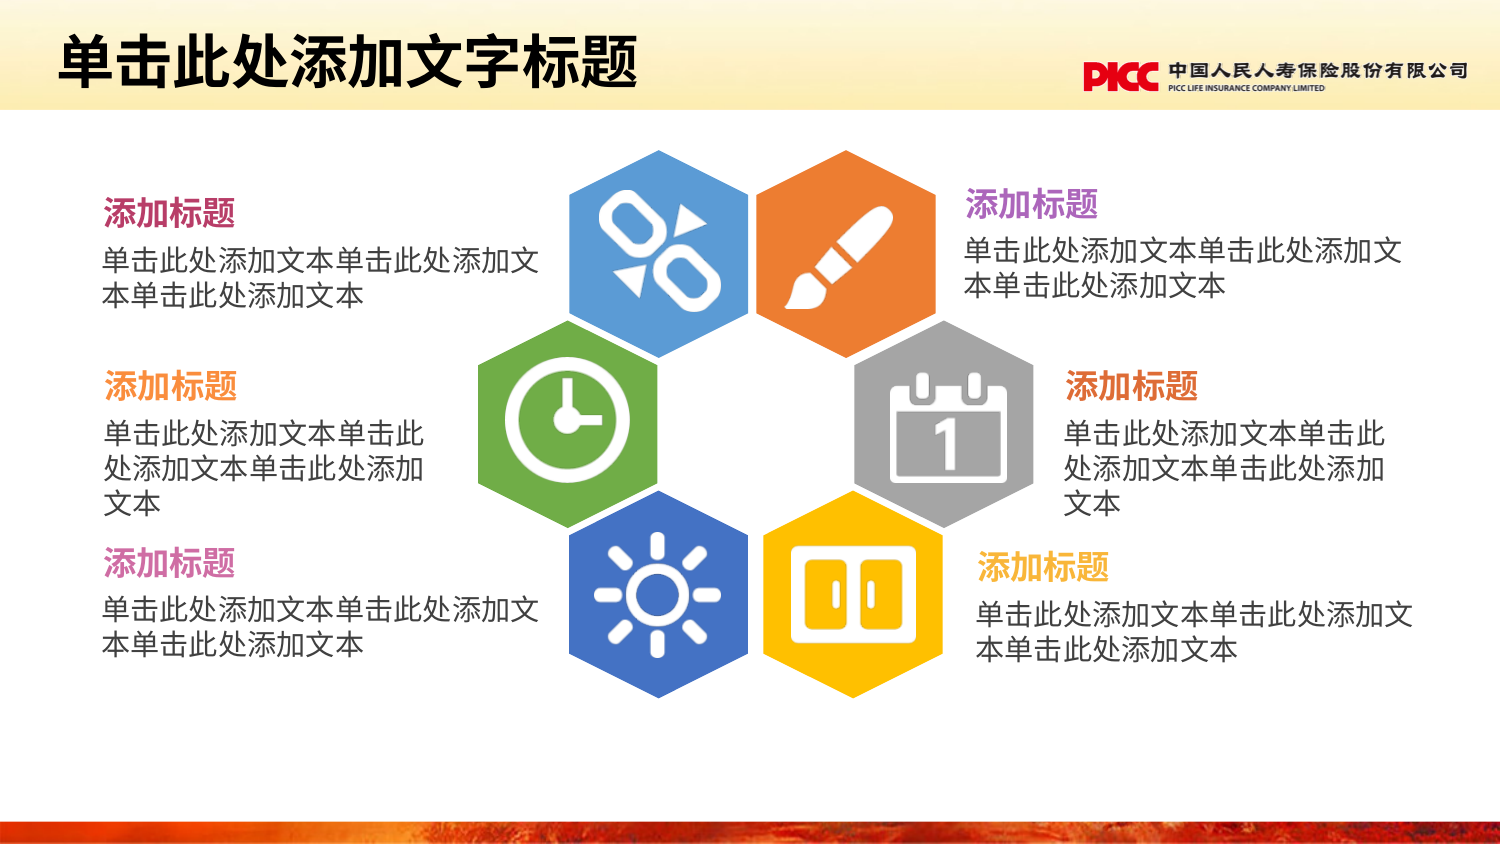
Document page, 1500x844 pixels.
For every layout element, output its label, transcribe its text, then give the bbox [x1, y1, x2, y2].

text_box 添加标题 [1050, 357, 1394, 413]
text_box [854, 320, 1034, 529]
text_box 单击此处添加文本单击此处添加文本单击此处添加文本 [948, 225, 1424, 311]
text_box [763, 490, 943, 699]
text_box 单击此处添加文本单击此处添加文本单击此处添加文本 [86, 234, 561, 320]
picture [505, 357, 630, 483]
text_box [478, 320, 658, 529]
text_box 添加标题 [88, 184, 432, 240]
picture [594, 532, 721, 658]
text_box 单击此处添加文本单击此处添加文本单击此处添加文本 [1048, 407, 1424, 528]
text_box 添加标题 [88, 534, 432, 589]
text_box [756, 150, 936, 358]
text_box 添加标题 [90, 357, 433, 413]
picture [791, 532, 916, 657]
text_box [569, 490, 748, 699]
text_box 添加标题 [950, 175, 1294, 231]
picture [0, 0, 1500, 109]
text_box 单击此处添加文本单击此处添加文本单击此处添加文本 [960, 588, 1436, 674]
picture [784, 200, 893, 309]
text_box 单击此处添加文本单击此处添加文本单击此处添加文本 [86, 584, 561, 669]
picture [0, 822, 1500, 844]
text_box 添加标题 [962, 538, 1306, 594]
text_box 单击此处添加文本单击此处添加文本单击此处添加文本 [88, 407, 467, 528]
picture [599, 190, 721, 312]
text_box [569, 150, 749, 358]
picture [890, 366, 1007, 483]
